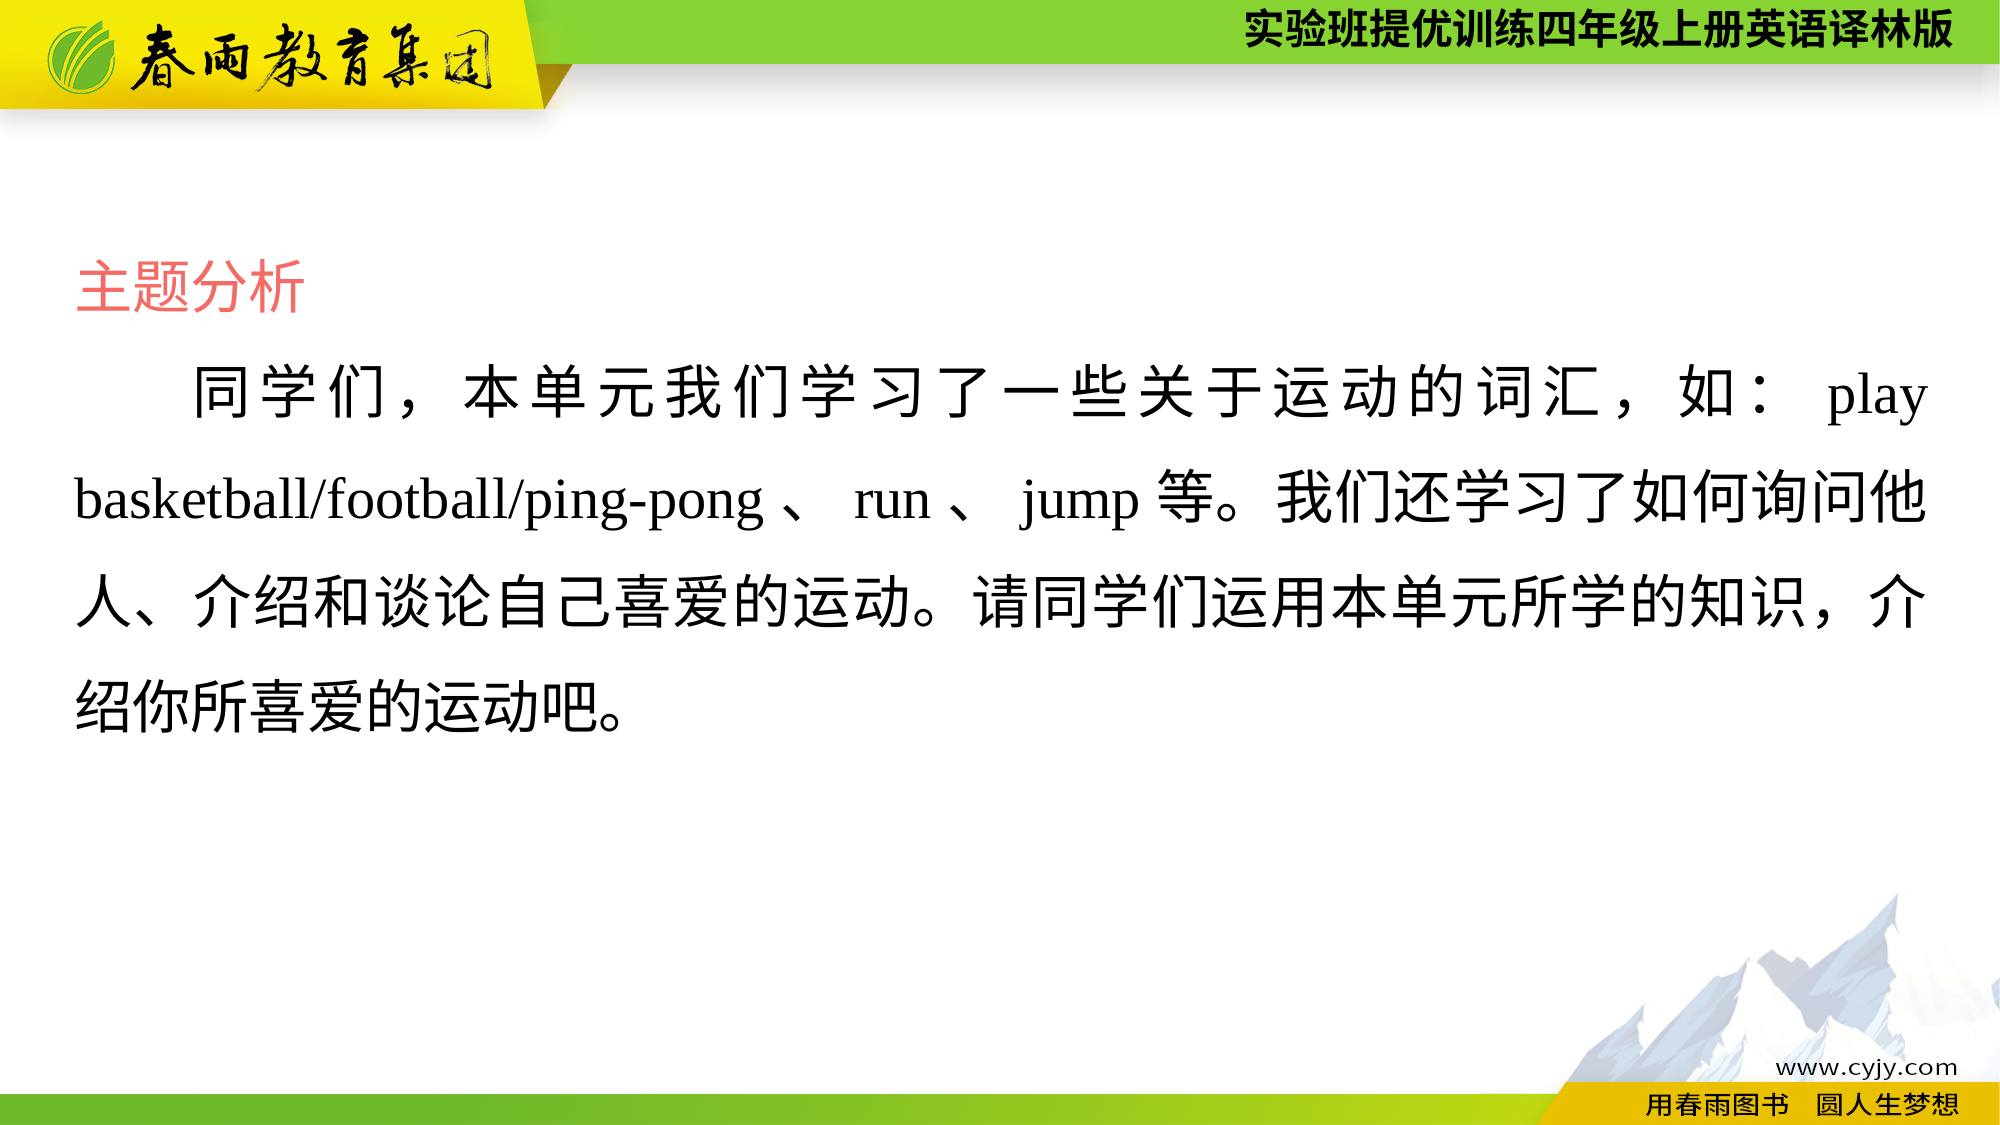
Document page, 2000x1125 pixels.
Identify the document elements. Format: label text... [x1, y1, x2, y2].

list 主题分析 同学们，本单元我们学习了一些关于运动的词汇，如：play basketball/football/ping-pong、run、jump等。我们还学习了如何询问他人、介绍和谈论自己喜爱的运动。请同学们运用本单元所学的知识，介绍你所喜爱的运动吧。 [59, 208, 1944, 740]
picture [0, 0, 2000, 1125]
